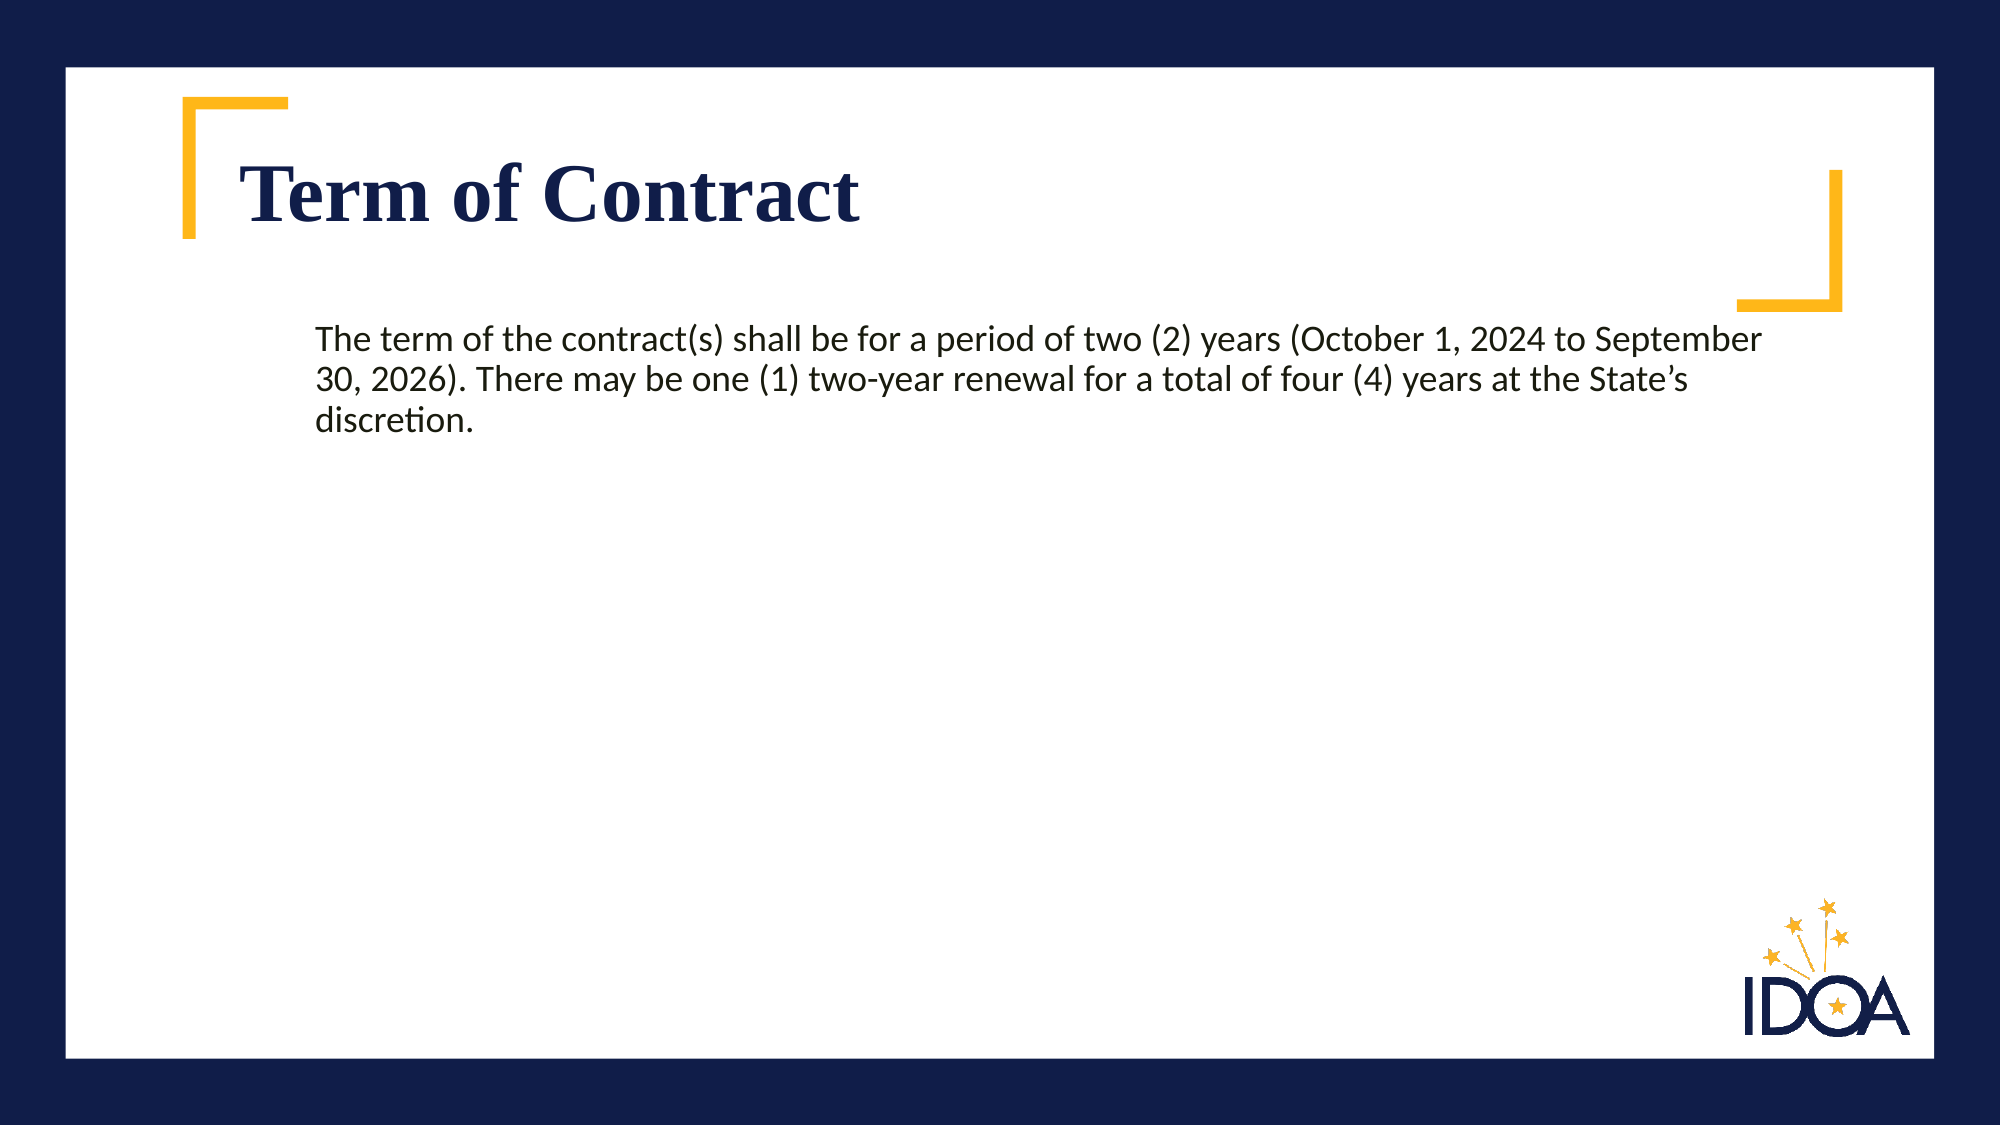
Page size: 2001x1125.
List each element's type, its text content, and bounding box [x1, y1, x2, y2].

picture [1702, 857, 1959, 1114]
title Term of Contract [225, 142, 1800, 279]
list The term of the contract(s) shall be for a period of two (2) years (October 1, 2024 to September 30, 2026). There may be one (1) two-year renewal for a total of four (4) years at the State’s discretion. [225, 311, 1800, 956]
